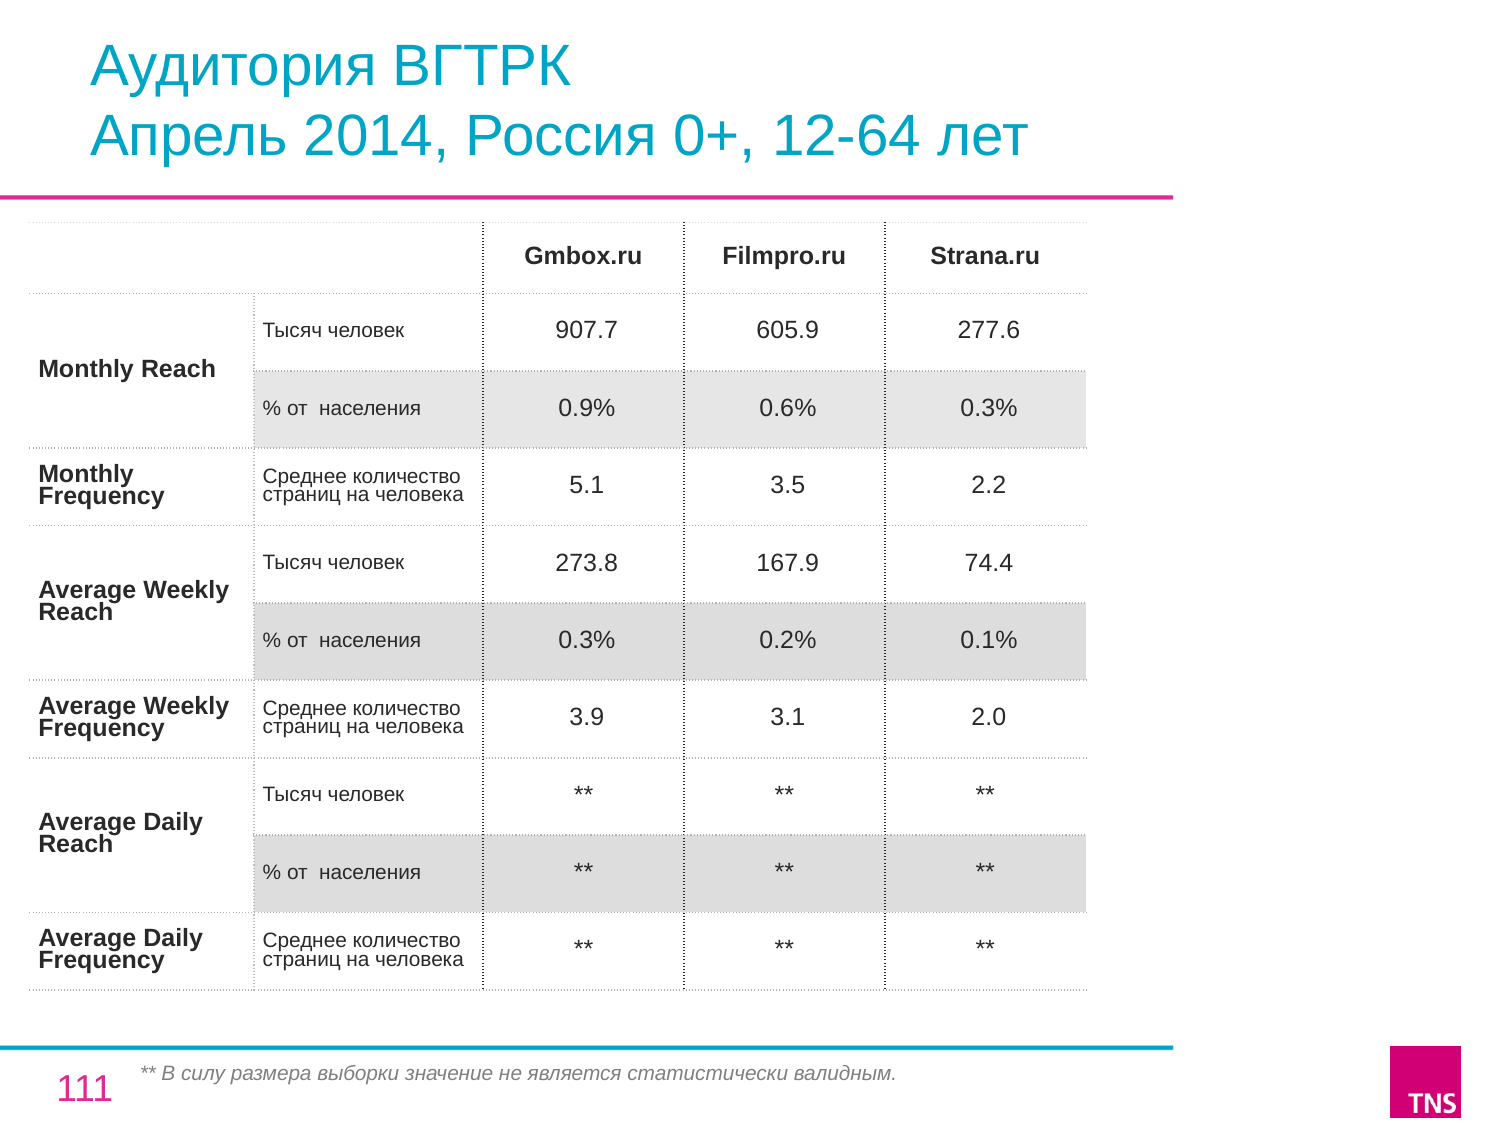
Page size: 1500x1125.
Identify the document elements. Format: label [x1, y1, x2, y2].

text_box [124, 1052, 1463, 1092]
table_cell [29, 294, 1086, 990]
slide_number [40, 1055, 392, 1125]
title [74, 8, 1476, 187]
picture [0, 0, 1500, 1125]
table_header [29, 223, 1086, 294]
